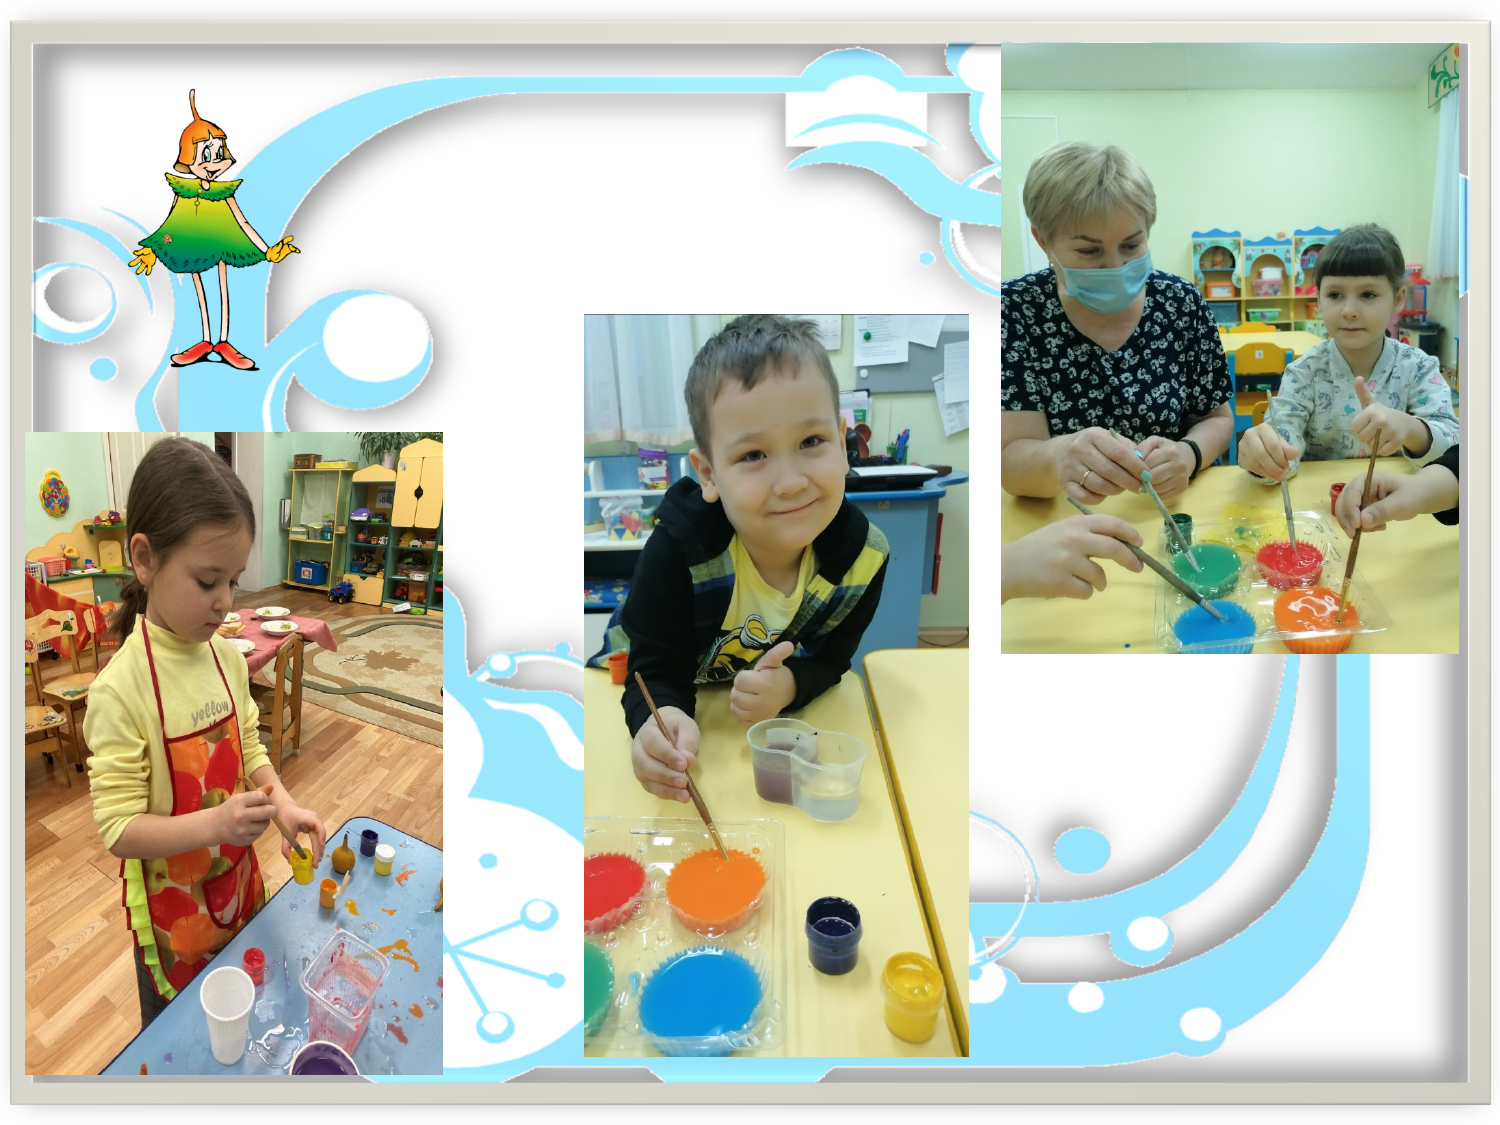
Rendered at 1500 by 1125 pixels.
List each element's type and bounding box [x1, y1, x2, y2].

list [584, 314, 969, 1058]
picture [0, 0, 1500, 1125]
